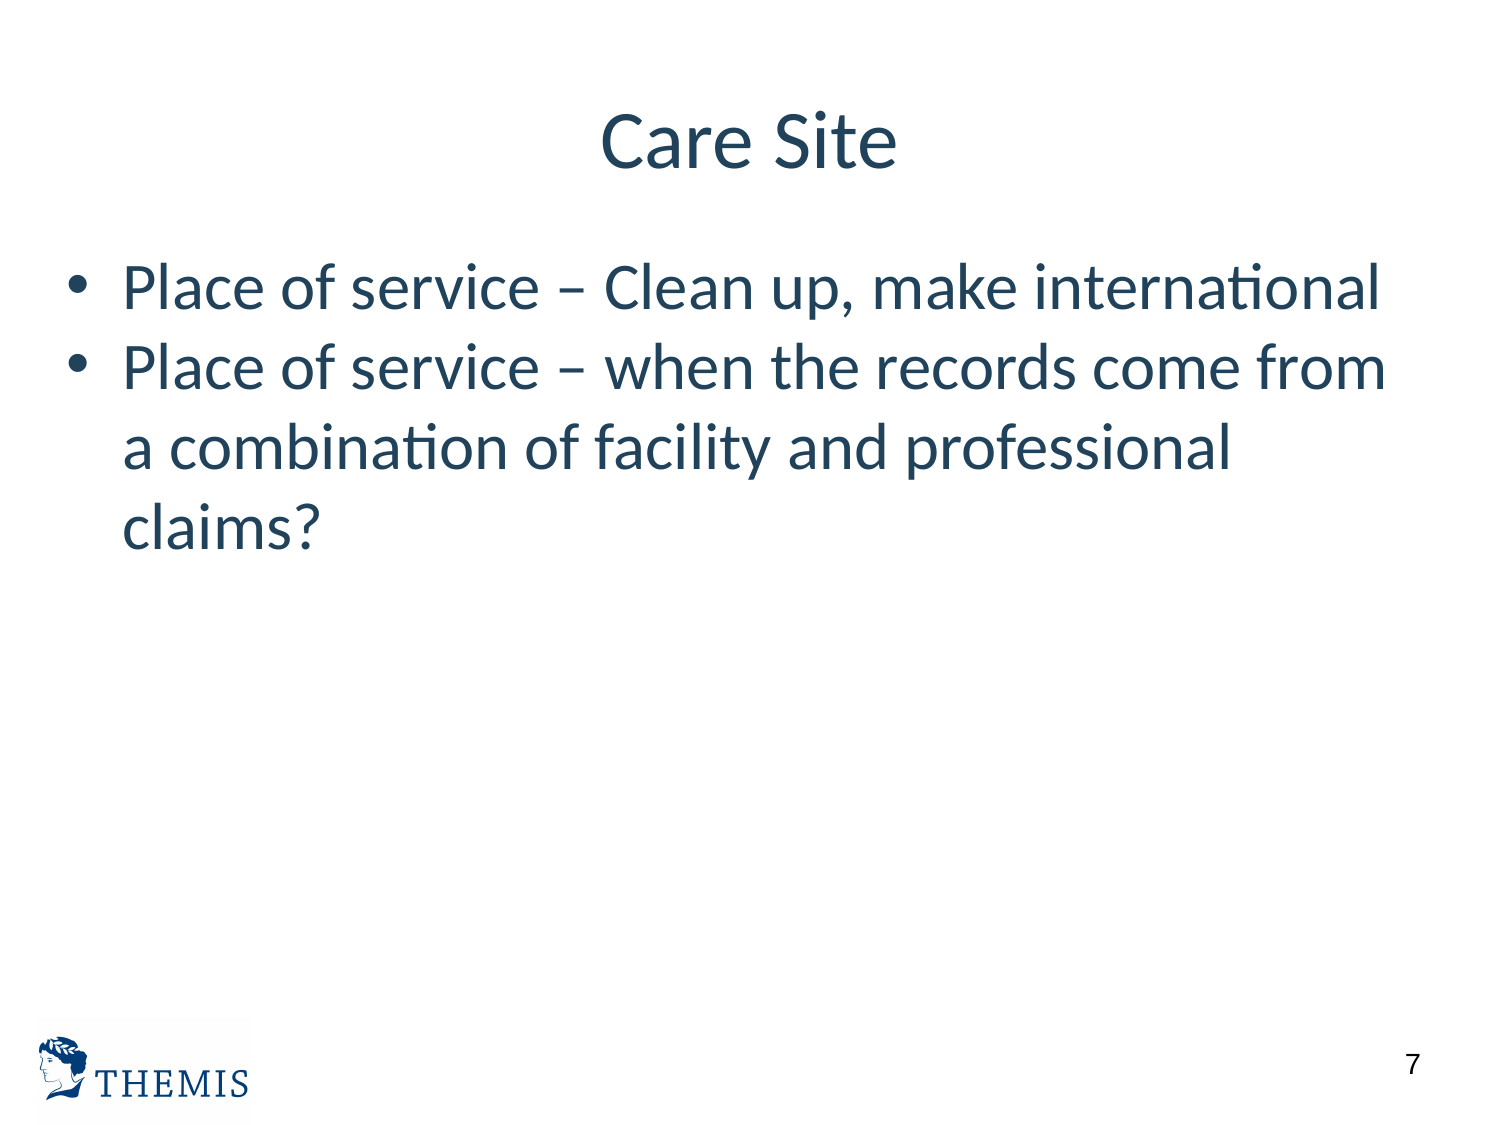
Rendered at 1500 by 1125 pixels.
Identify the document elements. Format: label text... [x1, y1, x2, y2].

title Care Site [51, 72, 1449, 199]
list Place of service – Clean up, make international Place of service – when the records come from a combination of facility and professional claims? [51, 227, 1449, 975]
picture [37, 1017, 250, 1125]
slide_number 7 [1389, 1019, 1480, 1106]
